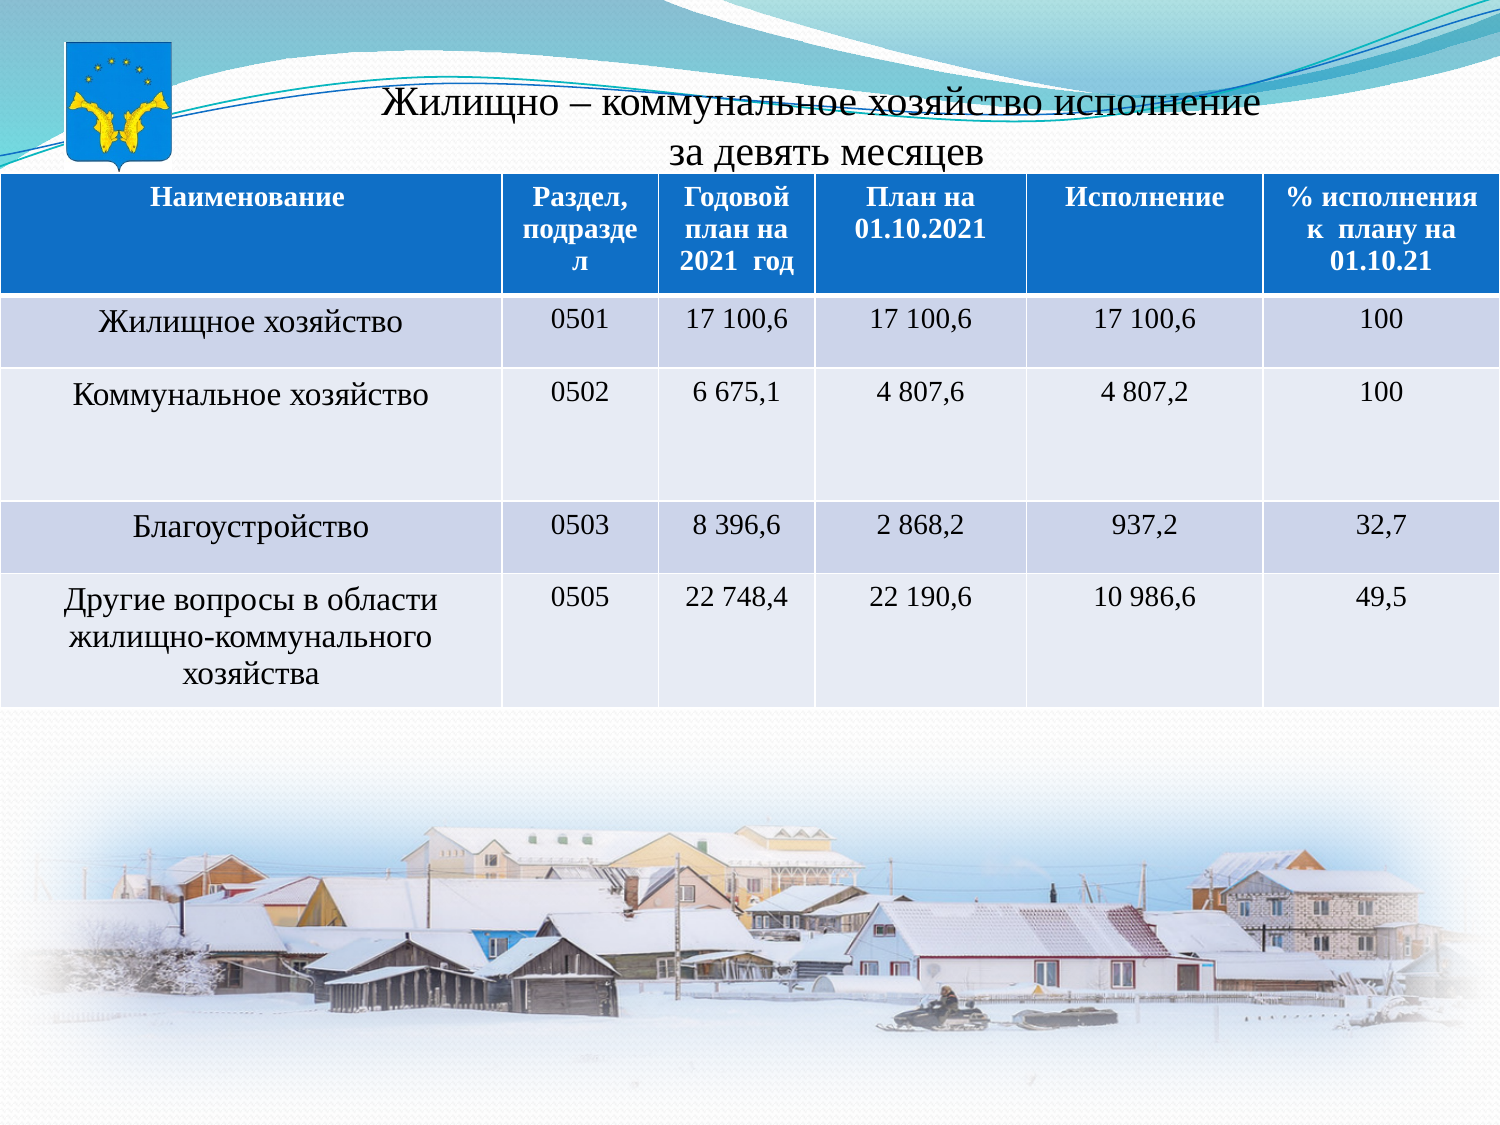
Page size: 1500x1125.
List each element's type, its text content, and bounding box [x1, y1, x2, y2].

table_header План на 01.10.2021 [816, 174, 1026, 293]
table_cell 22 748,4 [659, 574, 814, 707]
table_cell 100 [1264, 298, 1499, 367]
table_cell 937,2 [1027, 502, 1262, 573]
table_cell 8 396,6 [659, 502, 814, 573]
table_cell 49,5 [1264, 574, 1499, 707]
table_cell 0505 [503, 574, 658, 707]
table_header Исполнение [1027, 174, 1262, 293]
table_cell 17 100,6 [816, 298, 1026, 367]
table_cell 0501 [503, 298, 658, 367]
table_cell 17 100,6 [659, 298, 814, 367]
table_cell 0503 [503, 502, 658, 573]
picture [0, 739, 1500, 1125]
table_header % исполнения к плану на 01.10.21 [1264, 174, 1499, 293]
table_header Раздел, подраздел [503, 174, 658, 293]
table_cell 0502 [503, 369, 658, 500]
table_cell 4 807,2 [1027, 369, 1262, 500]
table_cell Жилищное хозяйство [1, 298, 501, 367]
table_header Годовой план на 2021 год [659, 174, 814, 293]
picture [64, 42, 172, 173]
text_box Жилищно – коммунальное хозяйство исполнение за девять месяцев [206, 66, 1447, 172]
table_cell Другие вопросы в области жилищно-коммунального хозяйства [1, 574, 501, 707]
table_cell 6 675,1 [659, 369, 814, 500]
table_cell Благоустройство [1, 502, 501, 573]
table_cell Коммунальное хозяйство [1, 369, 501, 500]
table_cell 100 [1264, 369, 1499, 500]
table_cell 2 868,2 [816, 502, 1026, 573]
table_header План на 01.10.2021 [59, 174, 176, 184]
table_cell 22 190,6 [816, 574, 1026, 707]
table_cell 32,7 [1264, 502, 1499, 573]
table_cell 4 807,6 [816, 369, 1026, 500]
table_cell 17 100,6 [1027, 298, 1262, 367]
table_header Наименование [1, 174, 501, 293]
table_cell 10 986,6 [1027, 574, 1262, 707]
